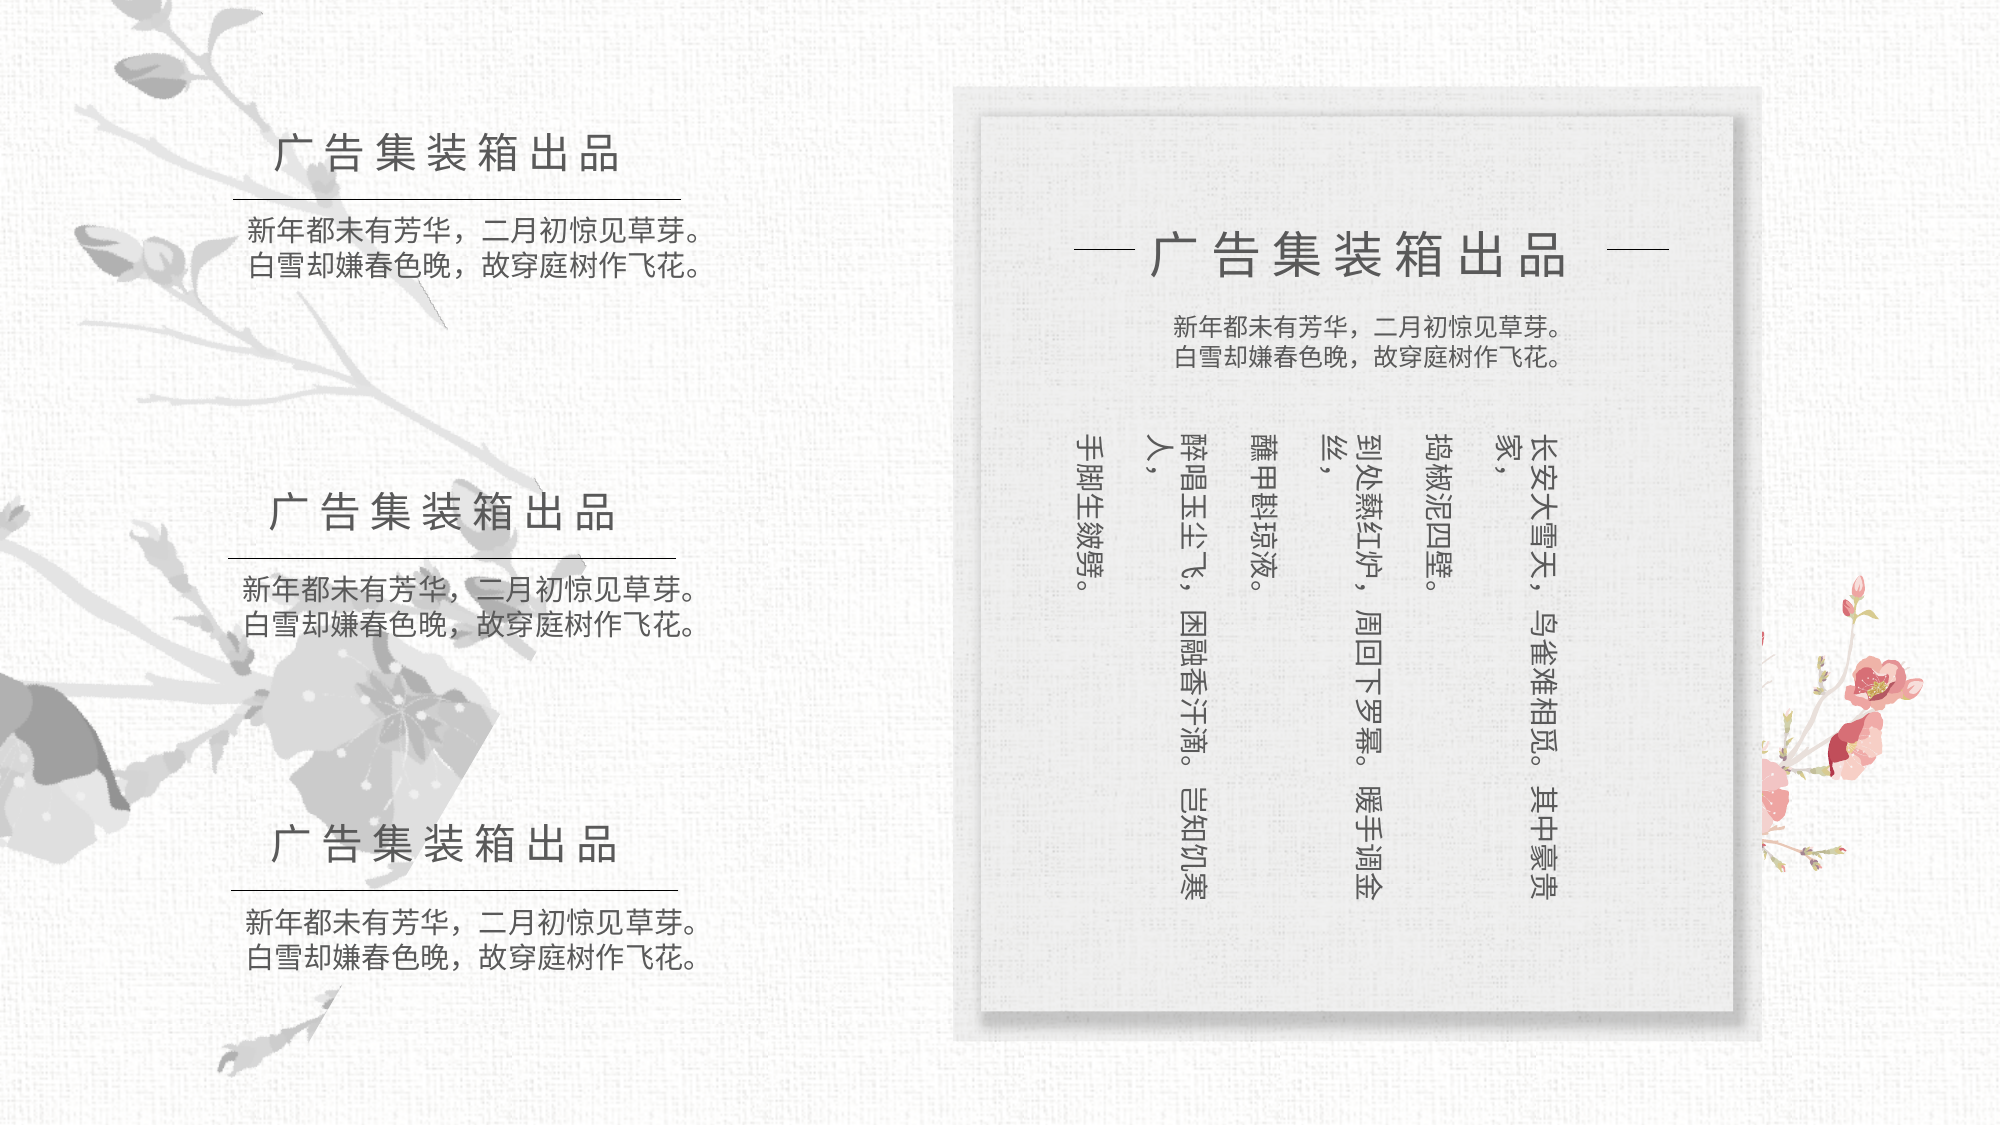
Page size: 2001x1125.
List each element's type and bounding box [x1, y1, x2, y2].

picture [0, 20, 524, 1114]
text_box [953, 86, 1762, 1042]
text_box [228, 810, 730, 983]
text_box [225, 478, 728, 650]
text_box [230, 119, 733, 292]
text_box [1073, 215, 1669, 292]
picture [1762, 568, 1924, 873]
